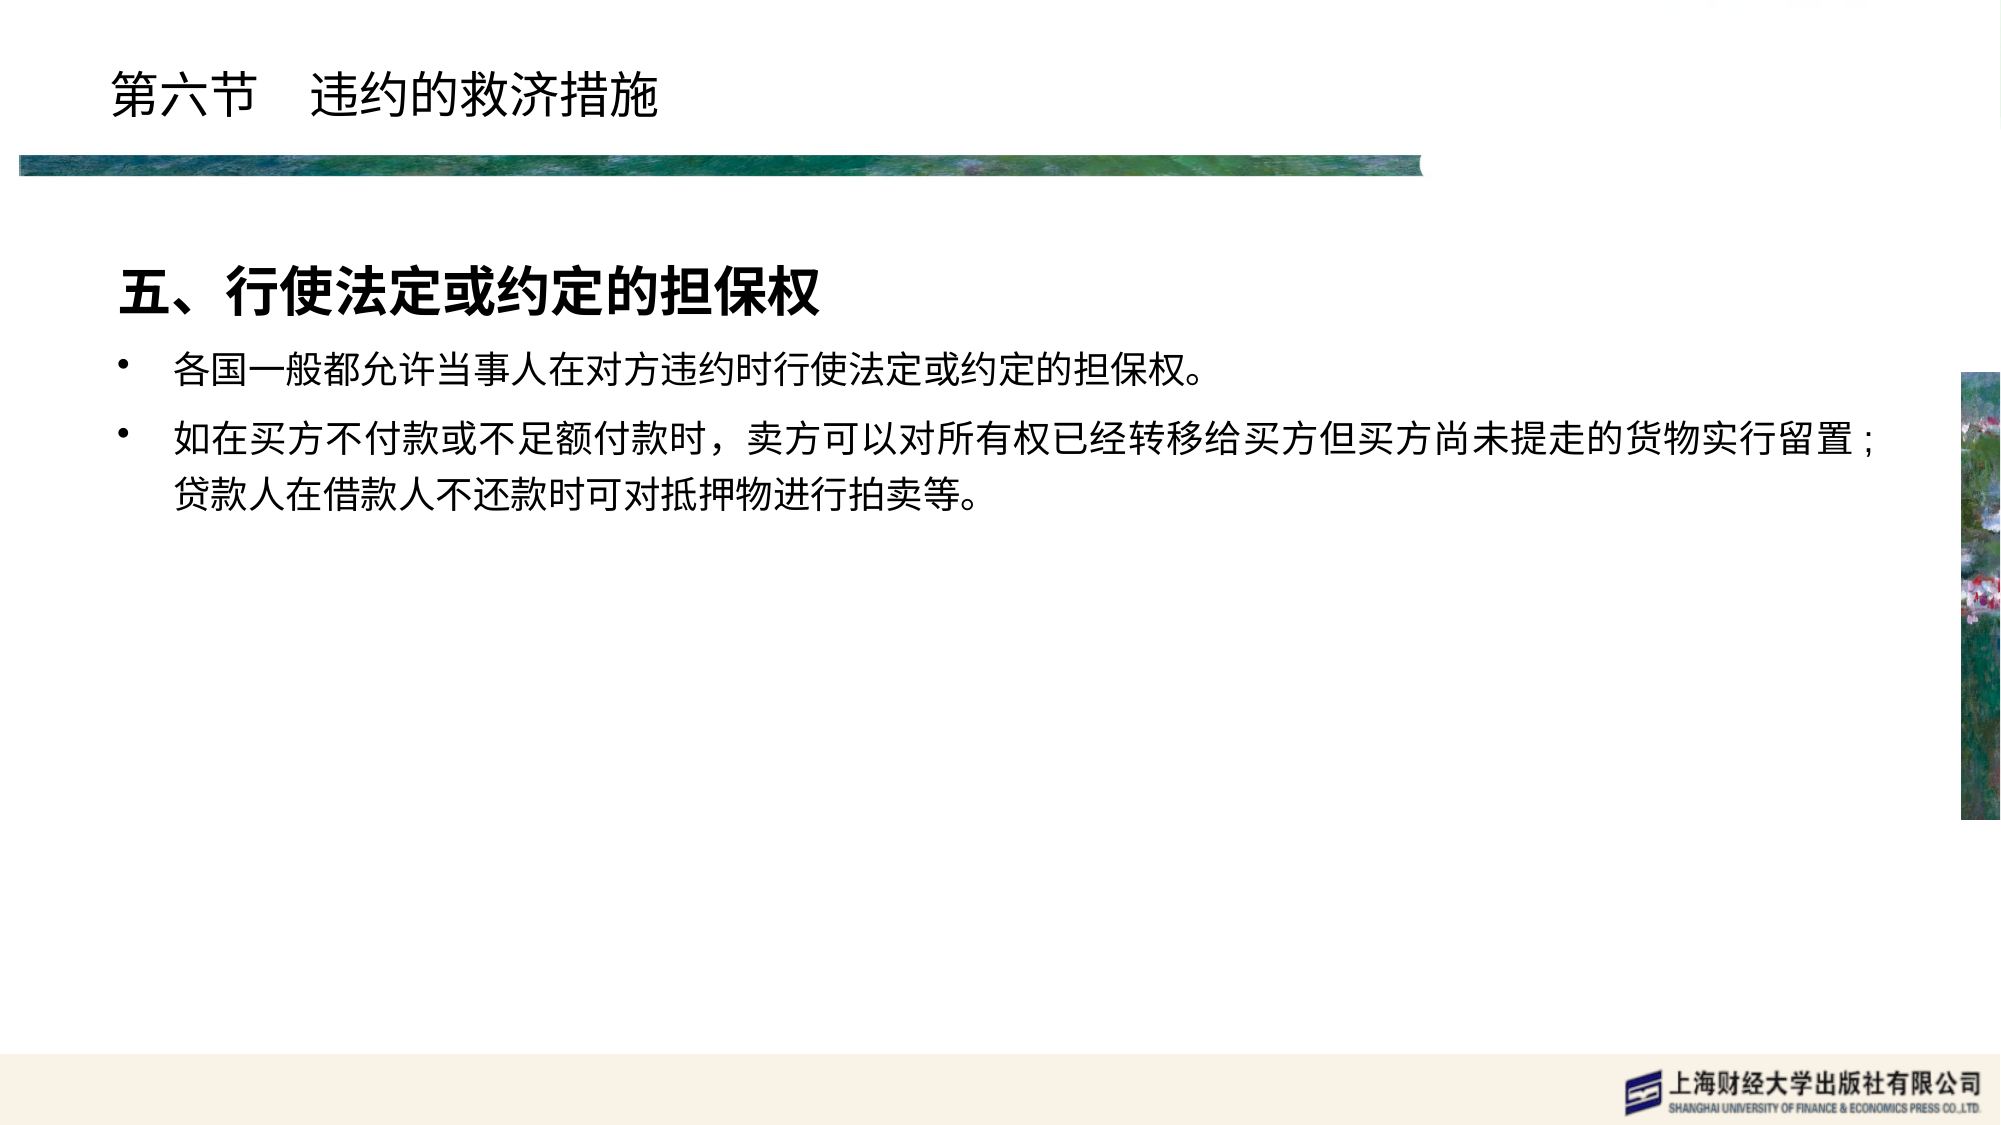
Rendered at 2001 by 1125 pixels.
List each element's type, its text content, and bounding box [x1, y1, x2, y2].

list 五、行使法定或约定的担保权 各国一般都允许当事人在对方违约时行使法定或约定的担保权。 如在买方不付款或不足额付款时，卖方可以对所有权已经转移给买方但买方尚未提走的货物实行留置;贷款人在借款人不还款时可对抵押物进行拍卖等。 [102, 233, 1898, 1032]
title 第六节 违约的救济措施 [94, 42, 1451, 146]
picture [0, 0, 2001, 1125]
